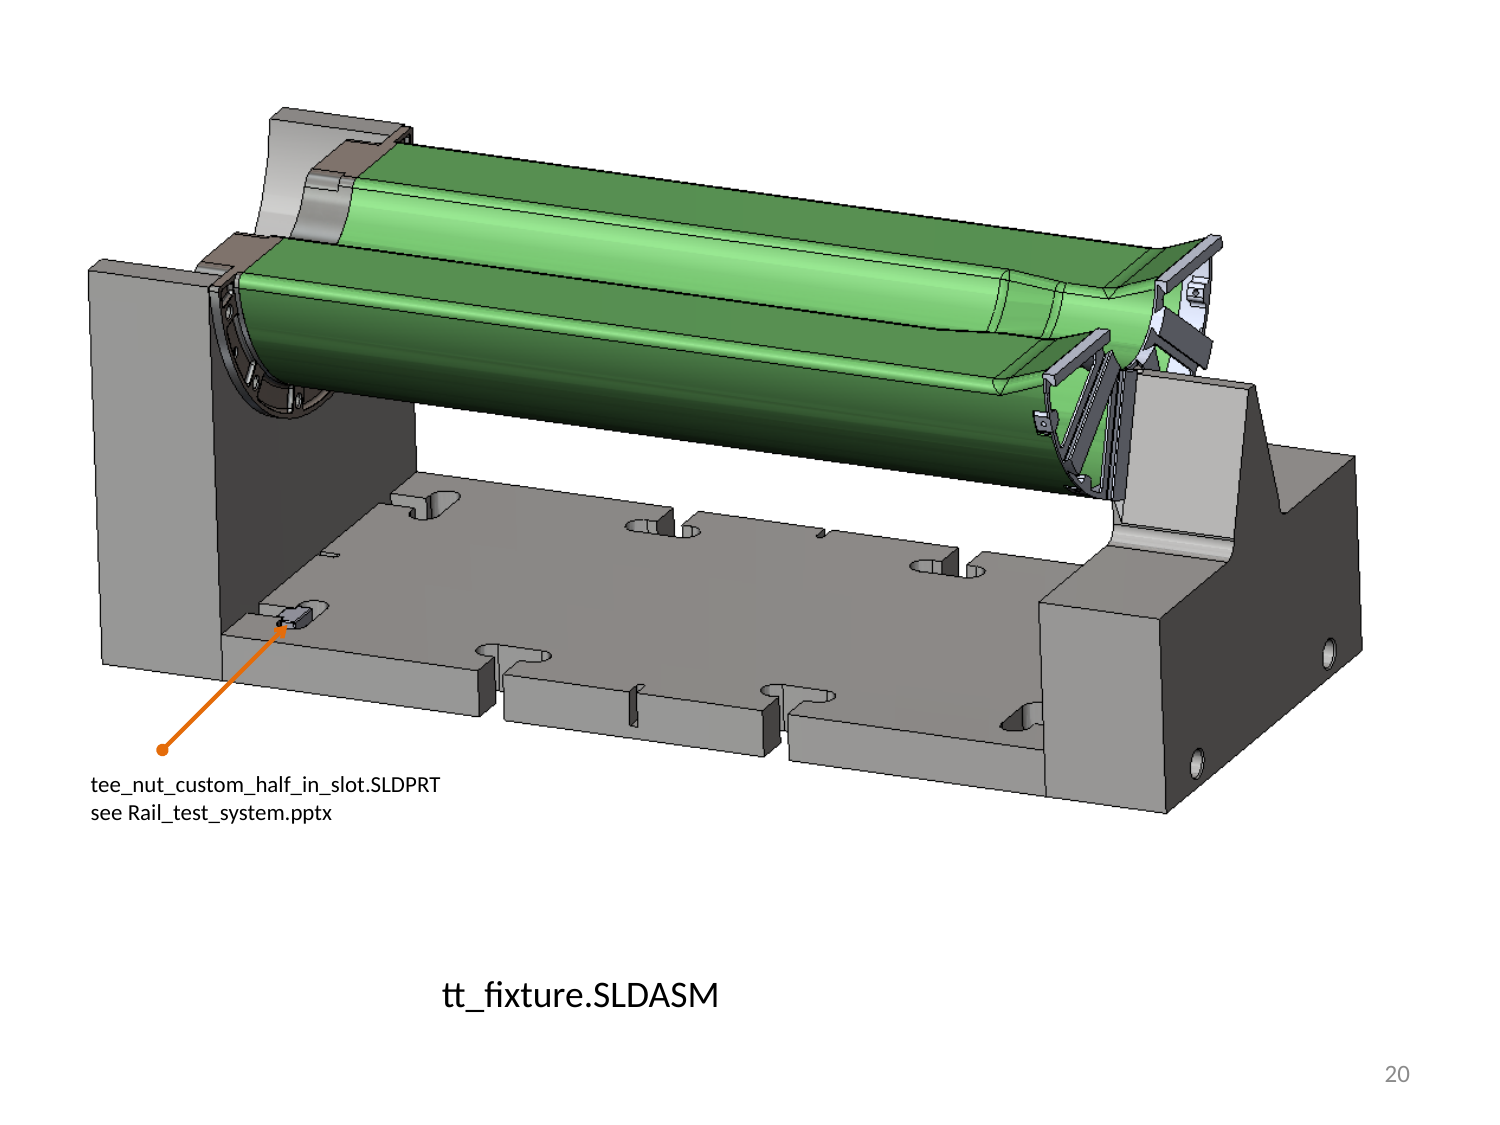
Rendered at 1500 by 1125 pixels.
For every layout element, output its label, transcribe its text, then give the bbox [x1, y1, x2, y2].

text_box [162, 624, 288, 751]
text_box tt_fixture.SLDASM [427, 962, 735, 1023]
picture [62, 87, 1403, 838]
slide_number 20 [1074, 1042, 1425, 1103]
